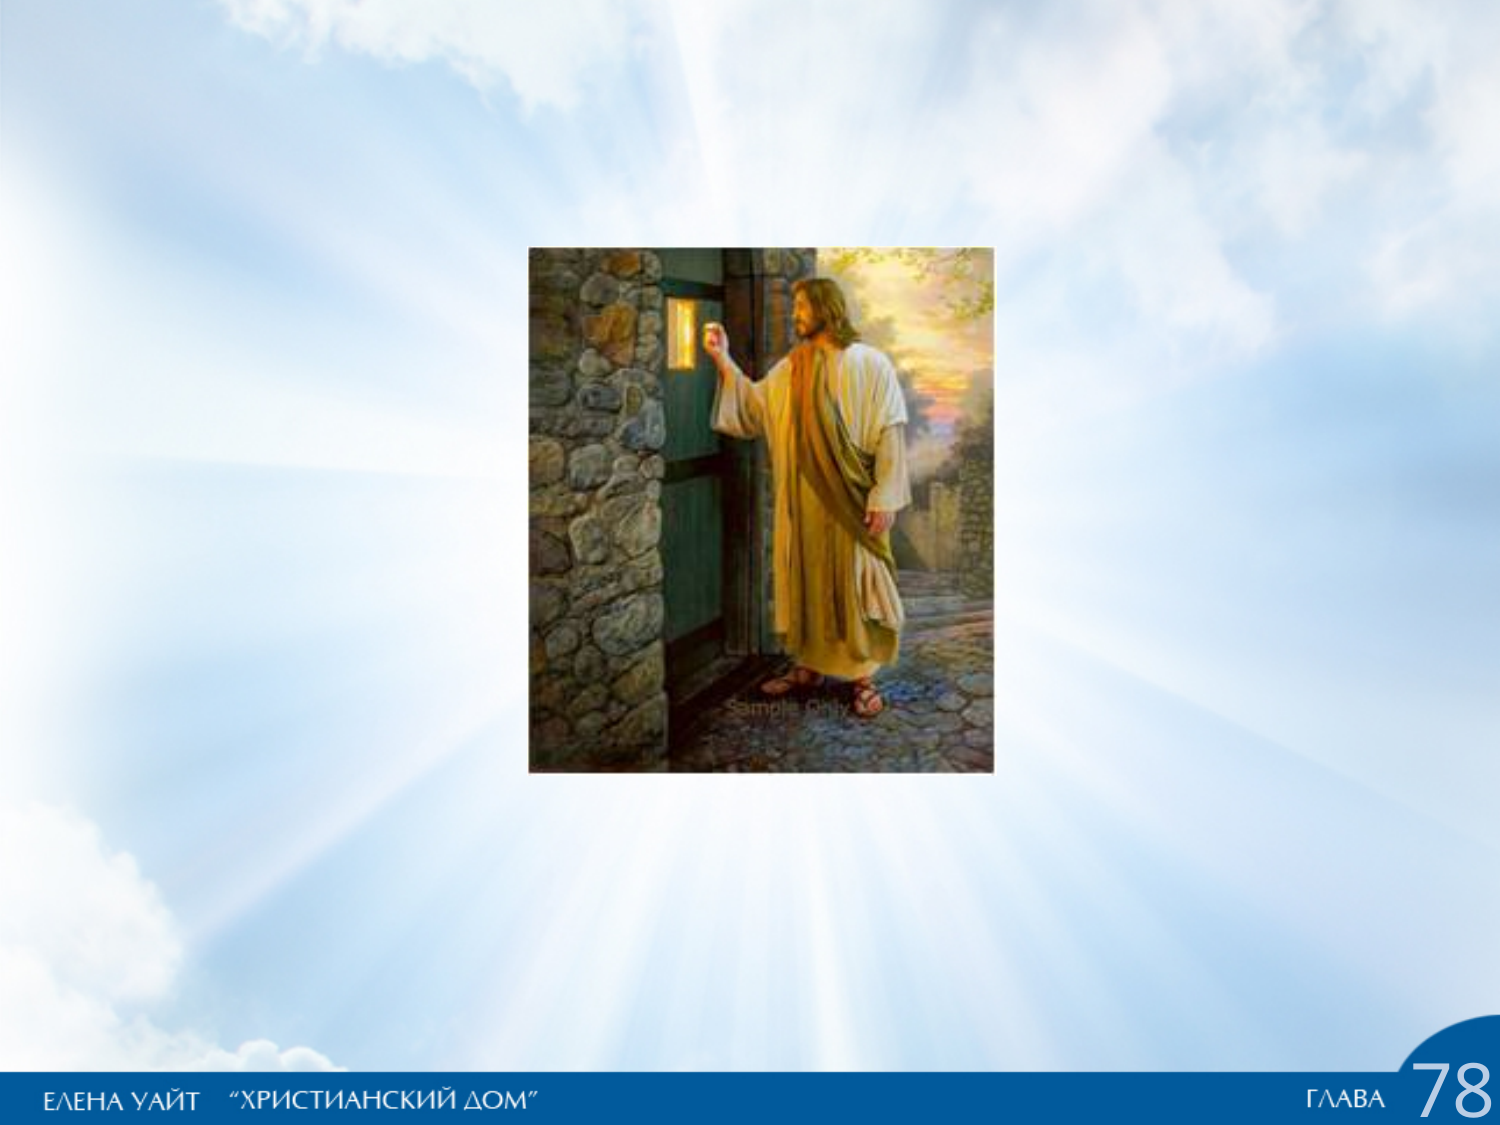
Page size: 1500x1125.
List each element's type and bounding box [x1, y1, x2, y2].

picture [0, 0, 1500, 1125]
list [527, 245, 997, 776]
